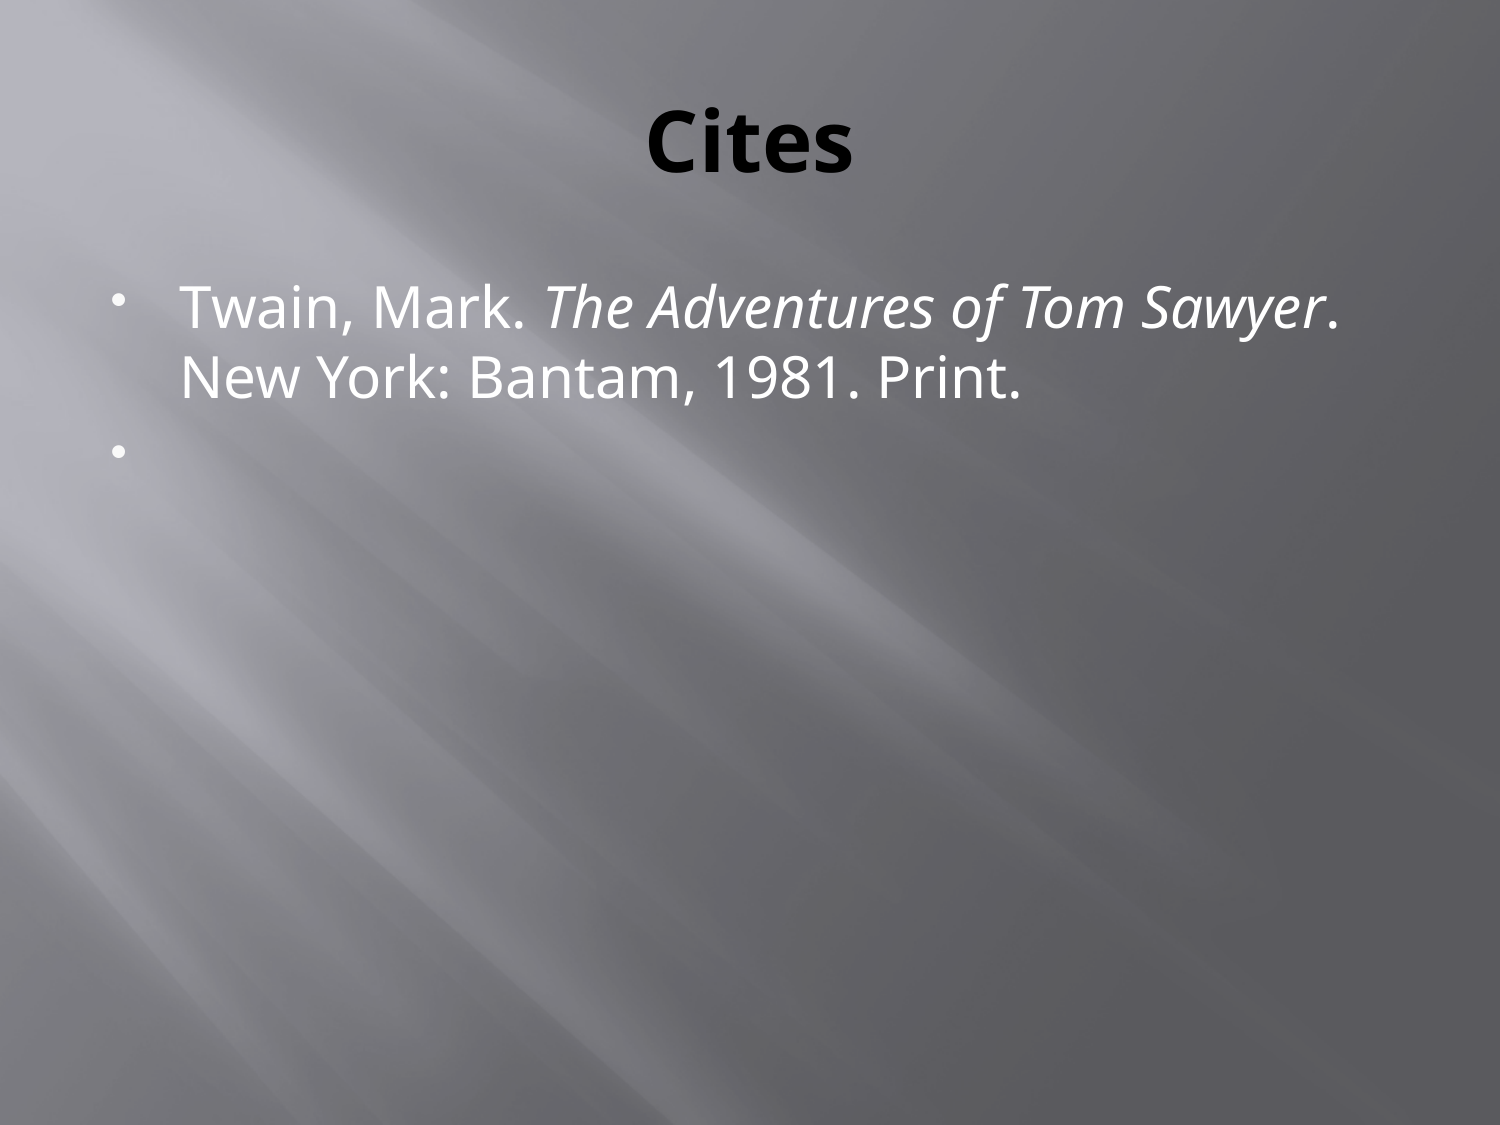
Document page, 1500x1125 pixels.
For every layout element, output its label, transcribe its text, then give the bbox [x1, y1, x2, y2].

list Twain, Mark. The Adventures of Tom Sawyer. New York: Bantam, 1981. Print. [75, 262, 1425, 1035]
title Cites [75, 45, 1425, 233]
